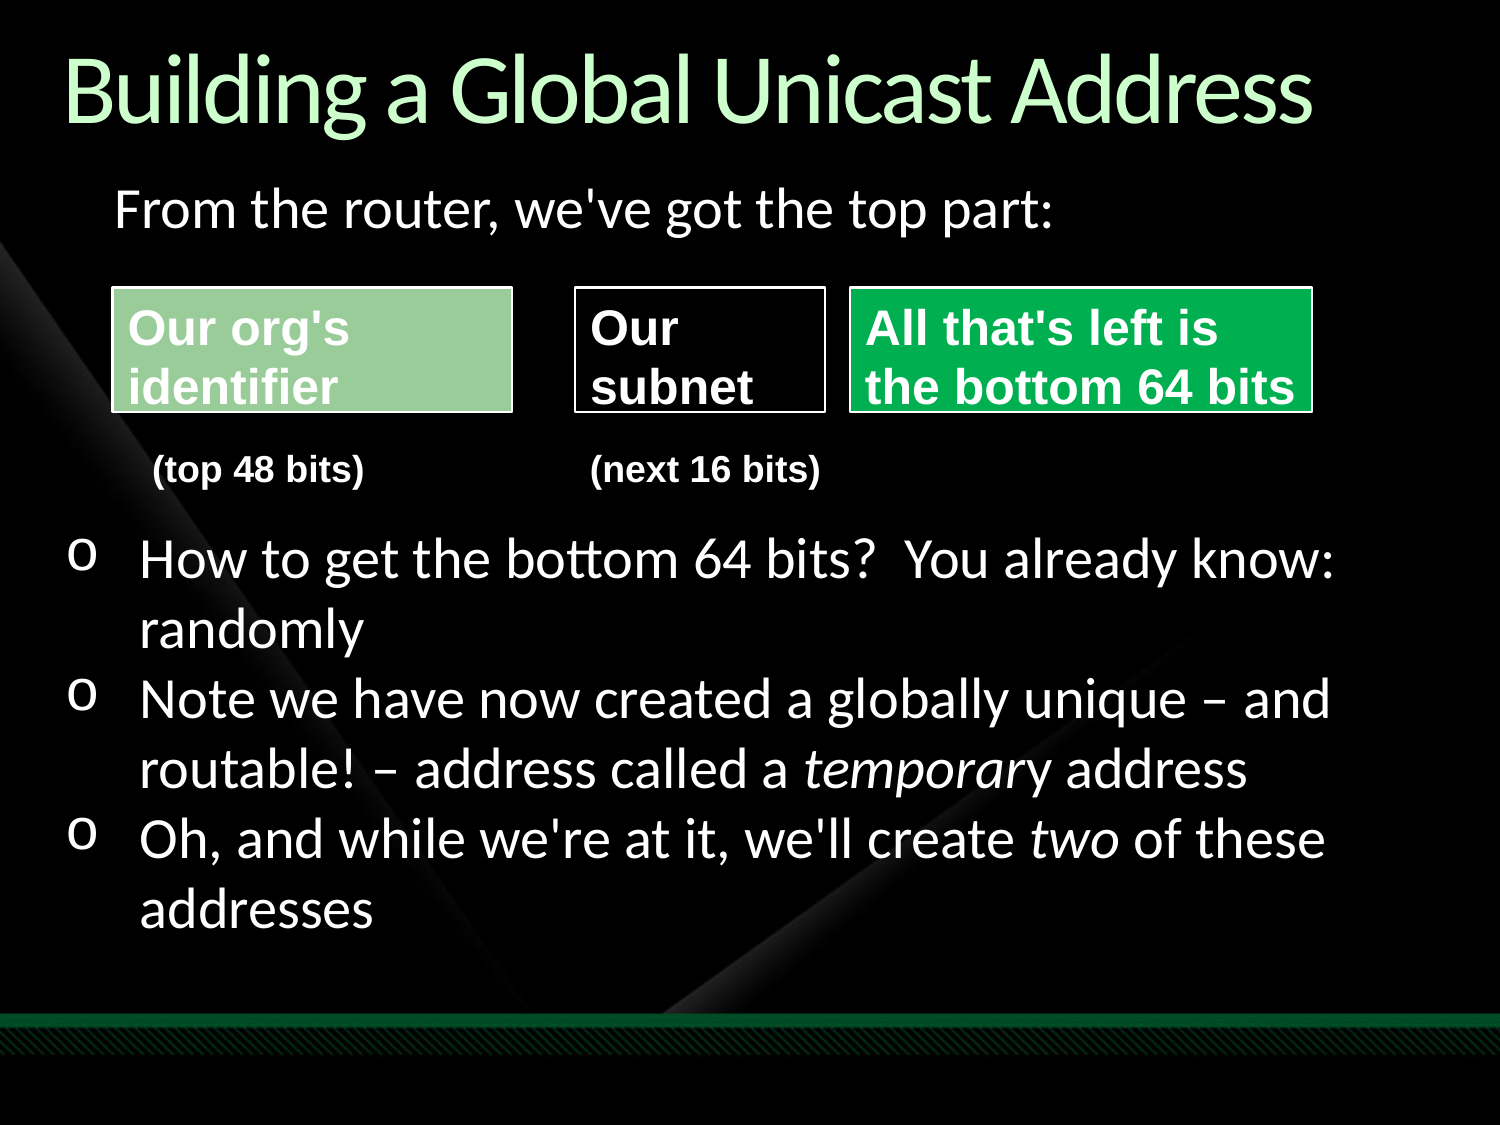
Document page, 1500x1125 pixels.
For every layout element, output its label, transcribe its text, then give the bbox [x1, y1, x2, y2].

text_box Our subnet [575, 287, 825, 413]
text_box All that's left is the bottom 64 bits [849, 287, 1313, 413]
text_box From the router, we've got the top part: [99, 162, 1288, 248]
text_box (next 16 bits) [574, 437, 863, 498]
title Building a Global Unicast Address [62, 37, 1438, 147]
picture [0, 0, 1500, 1125]
text_box (top 48 bits) [137, 437, 513, 498]
text_box Our org's identifier [112, 287, 513, 413]
text_box How to get the bottom 64 bits? You already know: randomly Note we have now created a globally unique – and routable! – address called a temporary address Oh, and while we're at it, we'll create two of these addresses [49, 512, 1488, 948]
